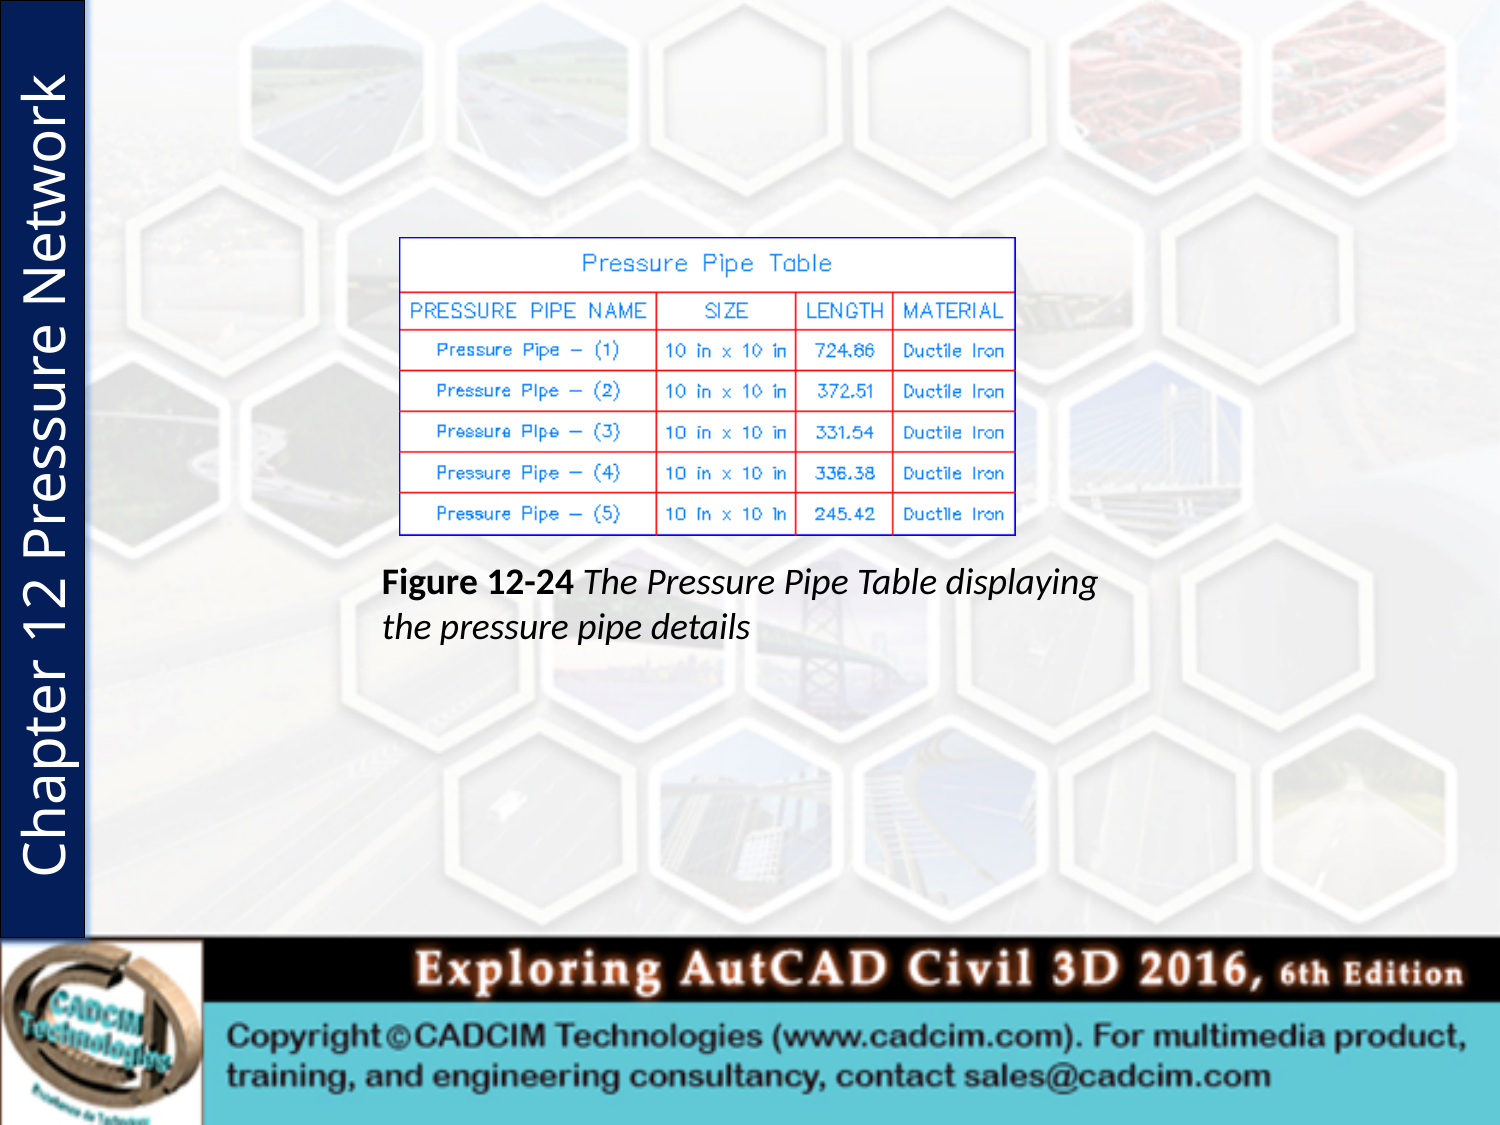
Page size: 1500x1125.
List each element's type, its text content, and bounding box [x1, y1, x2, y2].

text_box Figure 12-24 The Pressure Pipe Table displaying the pressure pipe details [367, 549, 1125, 655]
text_box Chapter 12 Pressure Network [0, 0, 85, 938]
picture [0, 0, 1500, 1125]
